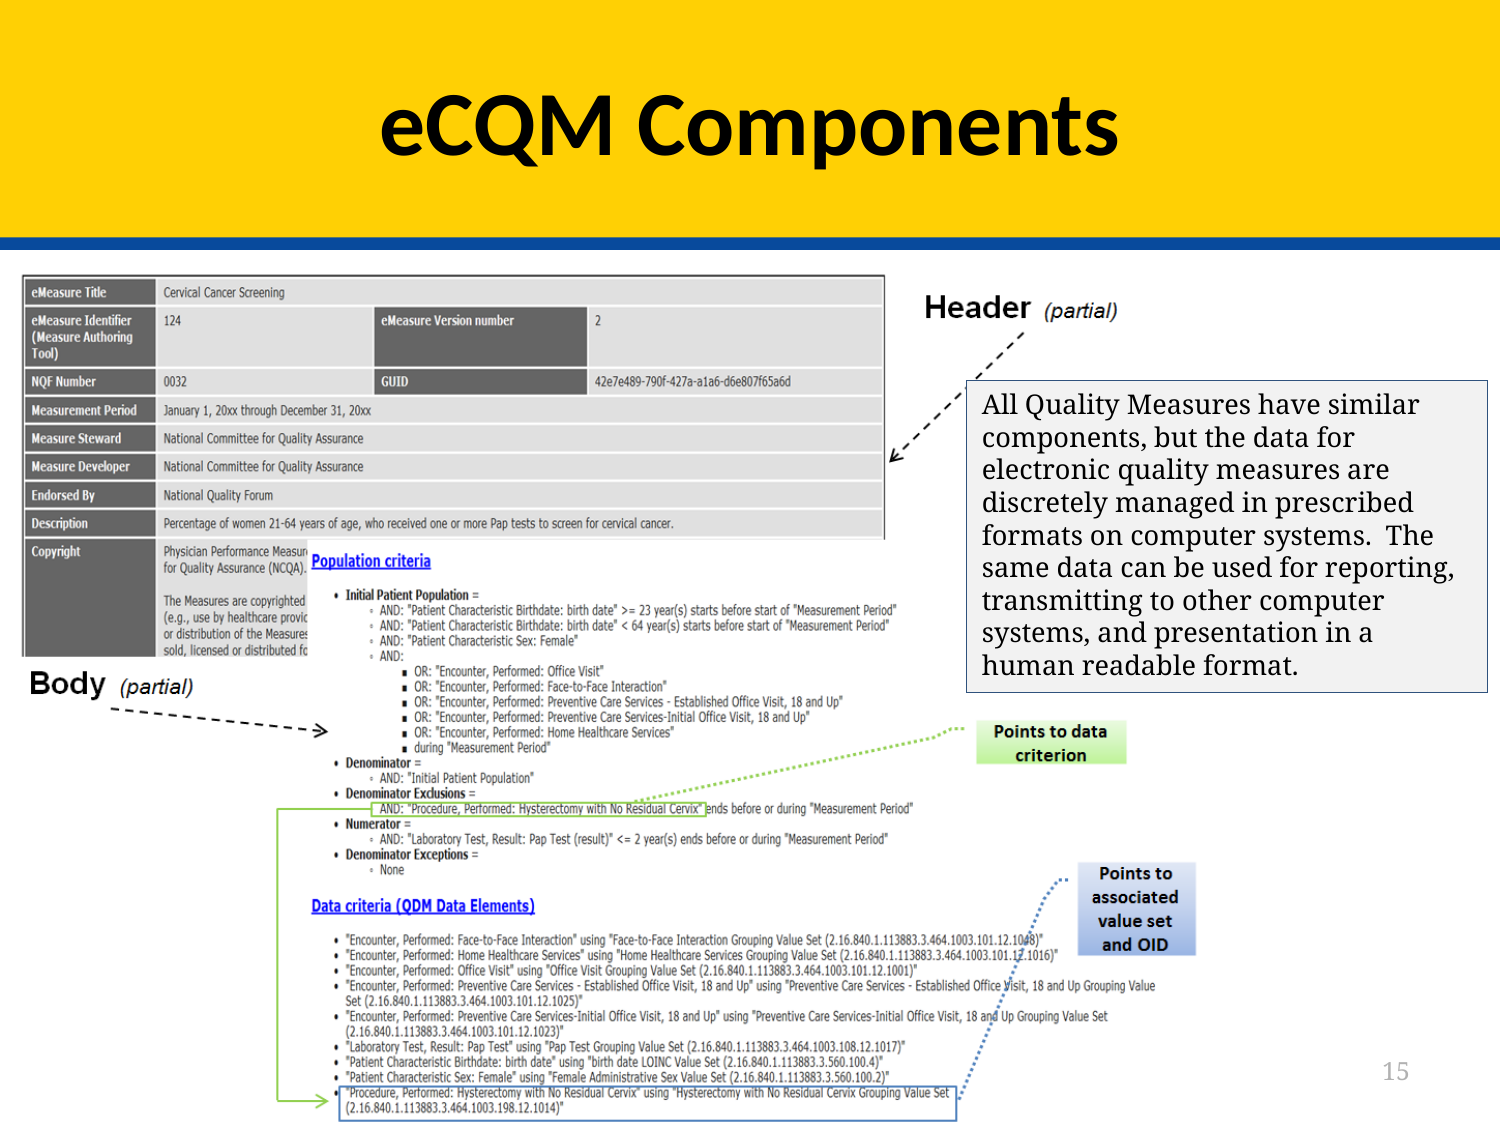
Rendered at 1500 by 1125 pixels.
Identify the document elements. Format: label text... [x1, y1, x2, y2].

title eCQM Components [0, 0, 1500, 238]
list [0, 258, 1213, 1125]
text_box All Quality Measures have similar components, but the data for electronic quality measures are discretely managed in prescribed formats on computer systems. The same data can be used for reporting, transmitting to other computer systems, and presentation in a human readable format. [1219, 380, 1488, 693]
slide_number 15 [1219, 1042, 1425, 1103]
